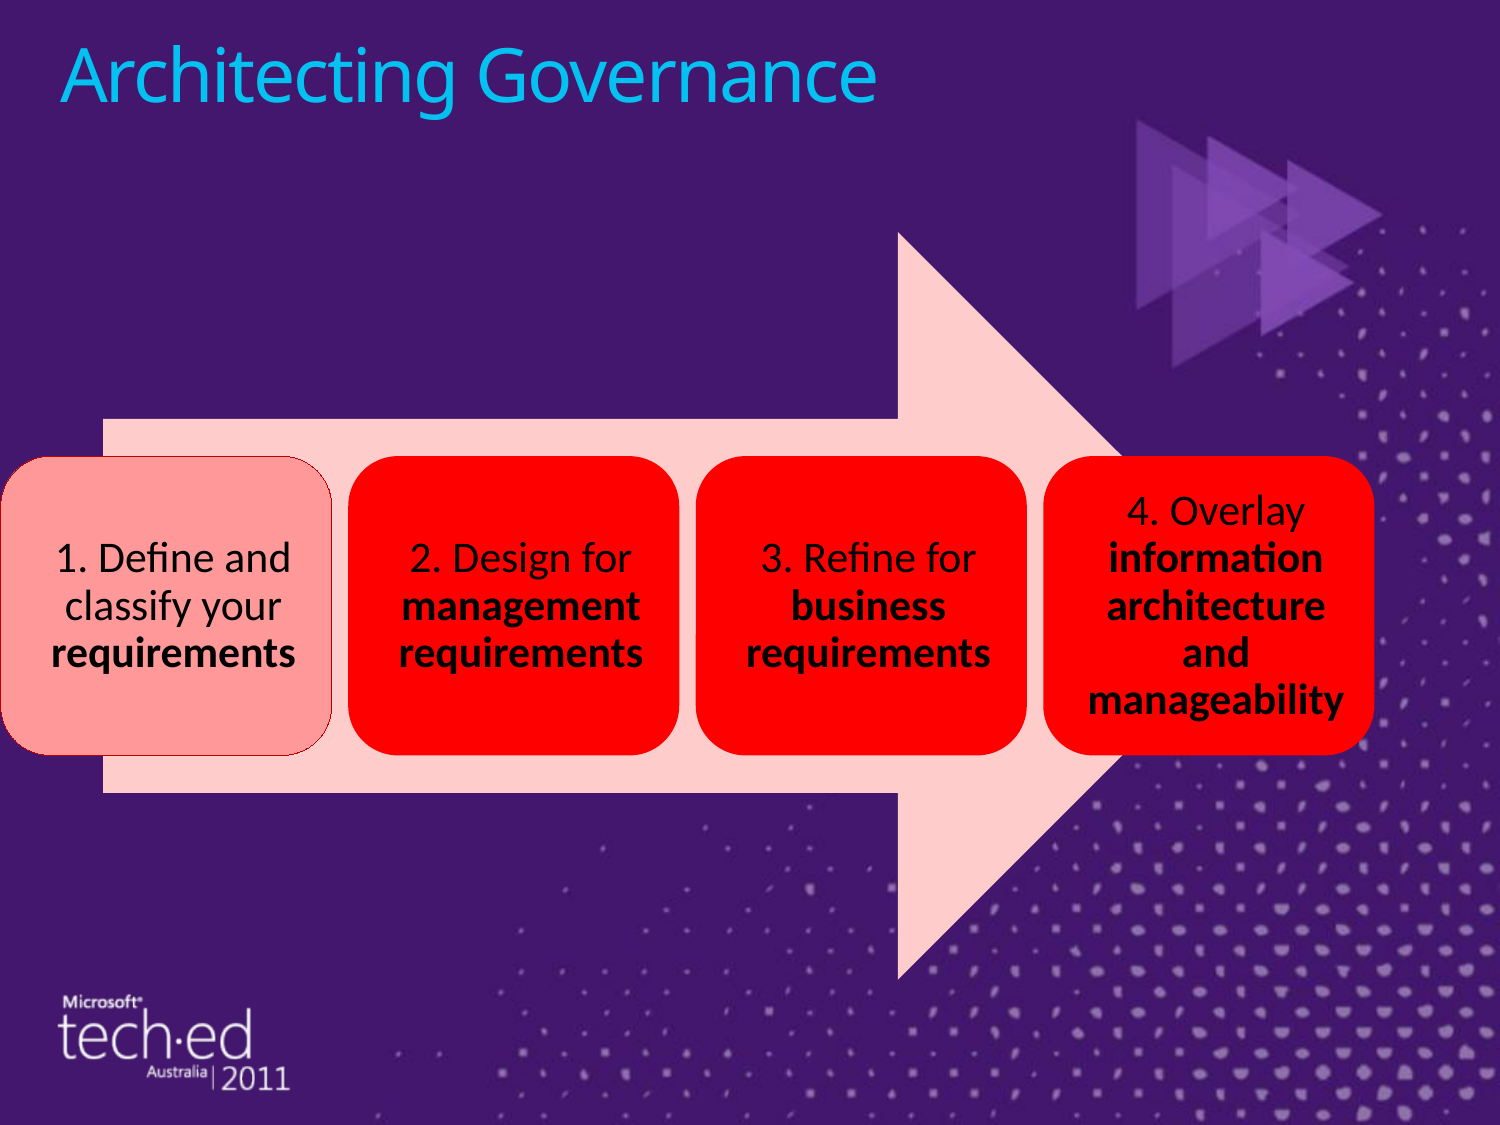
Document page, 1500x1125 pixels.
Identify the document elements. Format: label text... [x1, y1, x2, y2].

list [0, 231, 1376, 981]
picture [0, 0, 1500, 1125]
title Architecting Governance [60, 37, 1440, 120]
